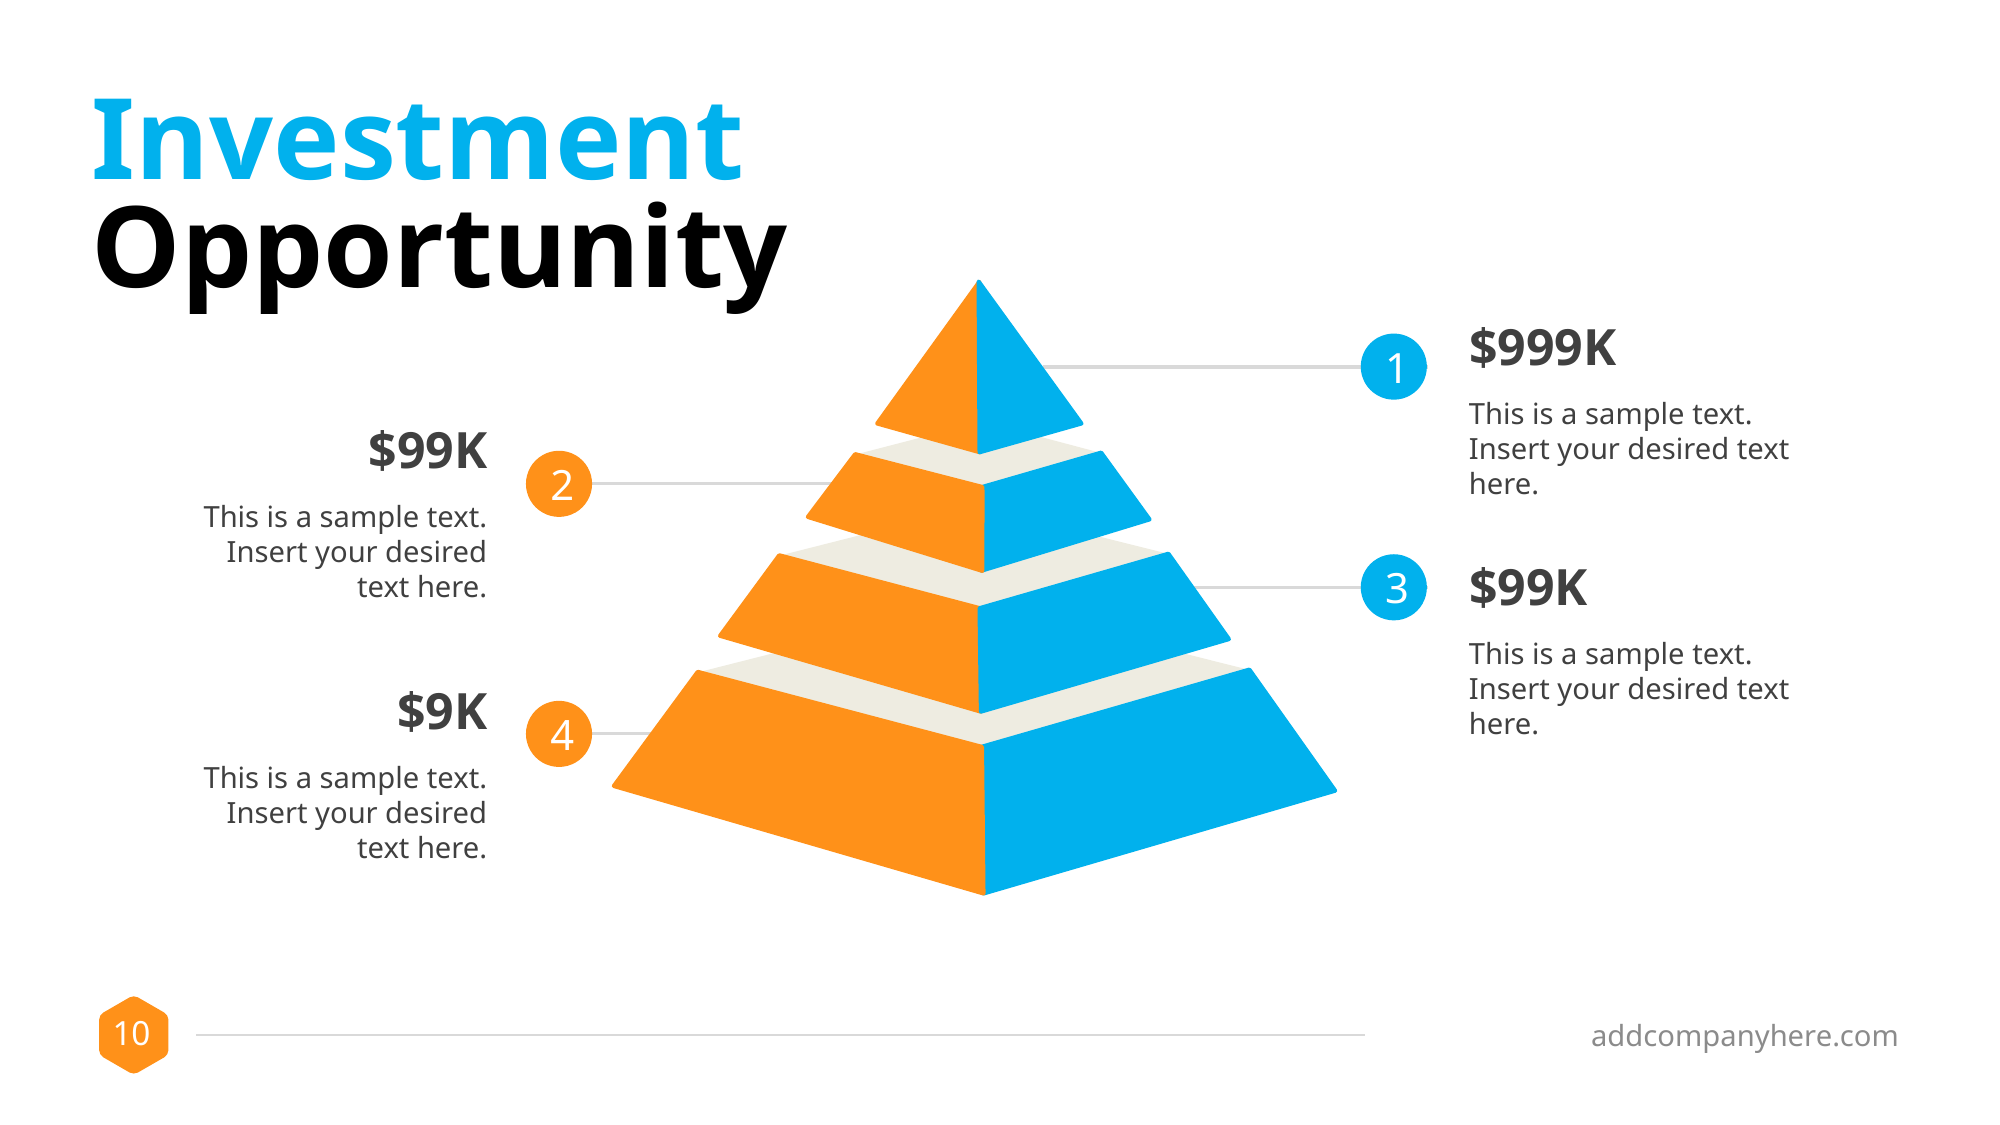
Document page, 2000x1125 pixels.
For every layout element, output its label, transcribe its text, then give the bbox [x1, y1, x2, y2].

footer addcompanyhere.com [1379, 1004, 1900, 1065]
text_box 2 [523, 448, 595, 520]
text_box 1 [1358, 331, 1429, 366]
text_box This is a sample text. Insert your desired text here. [174, 751, 502, 872]
text_box This is a sample text. Insert your desired text here. [1454, 627, 1813, 748]
text_box Investment Opportunity [91, 93, 949, 324]
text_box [613, 281, 1336, 894]
text_box $99K [94, 411, 502, 487]
text_box 3 [1358, 552, 1429, 587]
text_box This is a sample text. Insert your desired text here. [174, 491, 502, 611]
text_box 4 [523, 698, 595, 770]
text_box $999K [1454, 307, 1862, 383]
text_box $99K [1454, 547, 1862, 623]
text_box This is a sample text. Insert your desired text here. [1454, 387, 1813, 508]
text_box $9K [94, 671, 502, 747]
text_box 3 [1359, 593, 1429, 623]
text_box 1 [1359, 373, 1429, 402]
slide_number 10 [100, 1005, 163, 1065]
